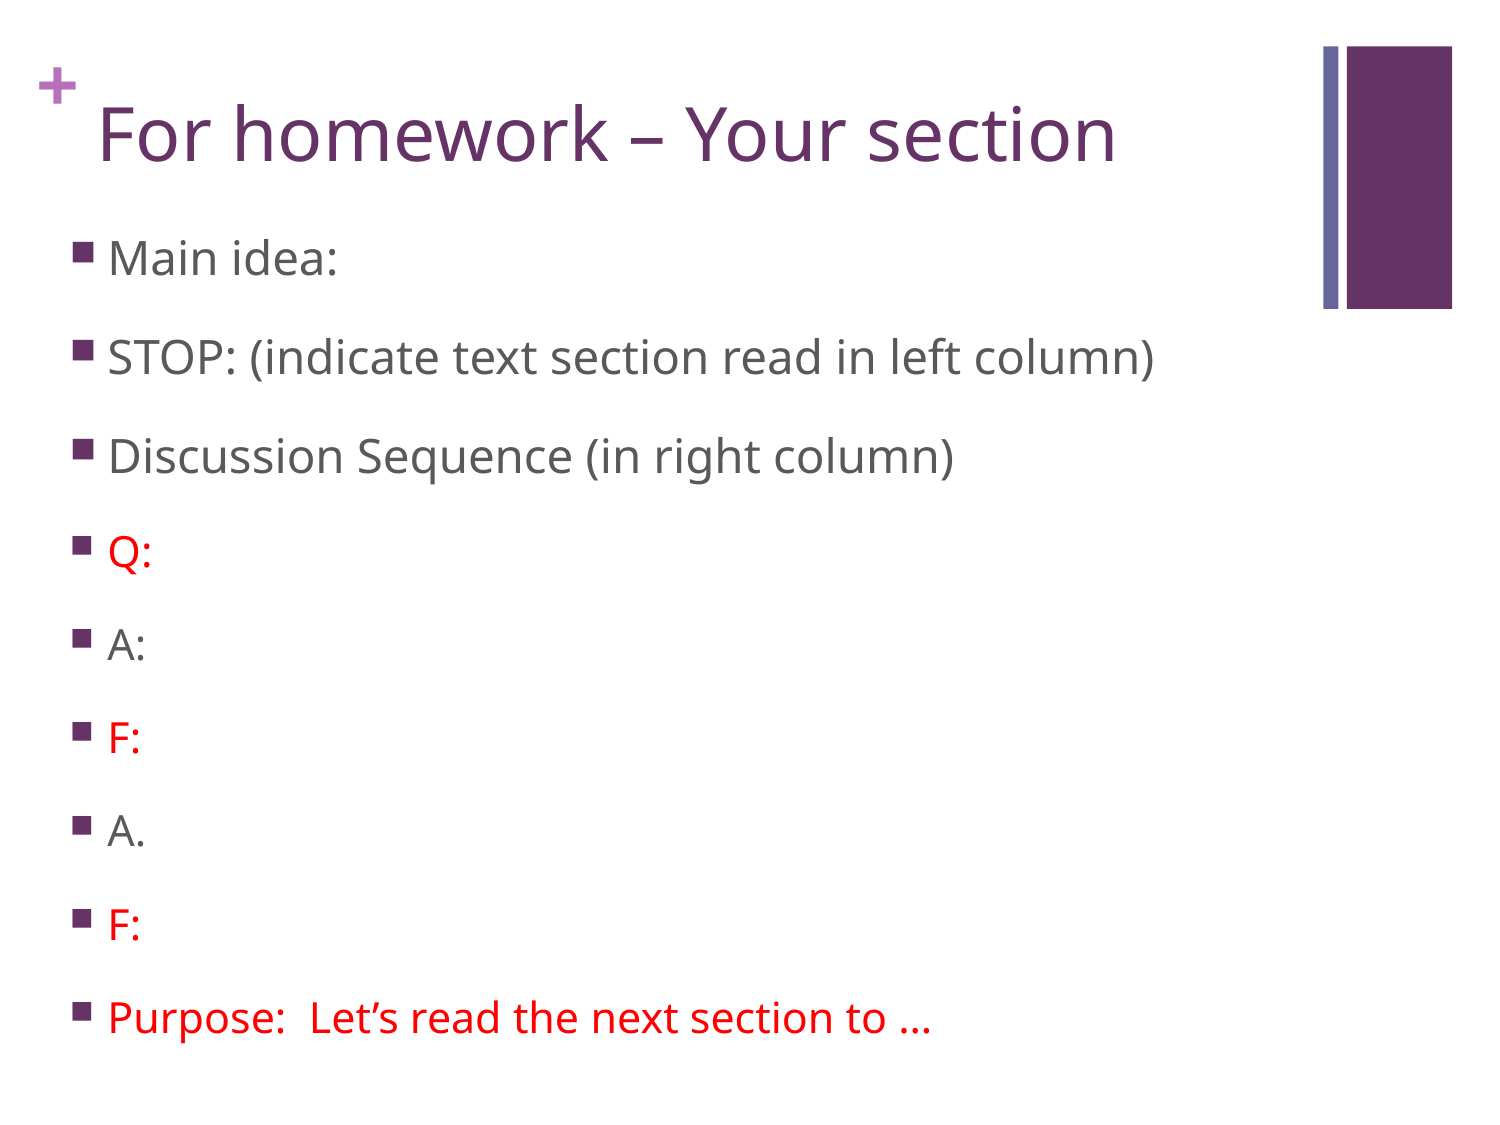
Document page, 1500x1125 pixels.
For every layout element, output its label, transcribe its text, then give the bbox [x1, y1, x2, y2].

title For homework – Your section [81, 79, 1322, 263]
list Main idea: STOP: (indicate text section read in left column) Discussion Sequence (in right column) Q: A: F: A. F: Purpose: Let’s read the next section to … [55, 220, 1295, 1083]
